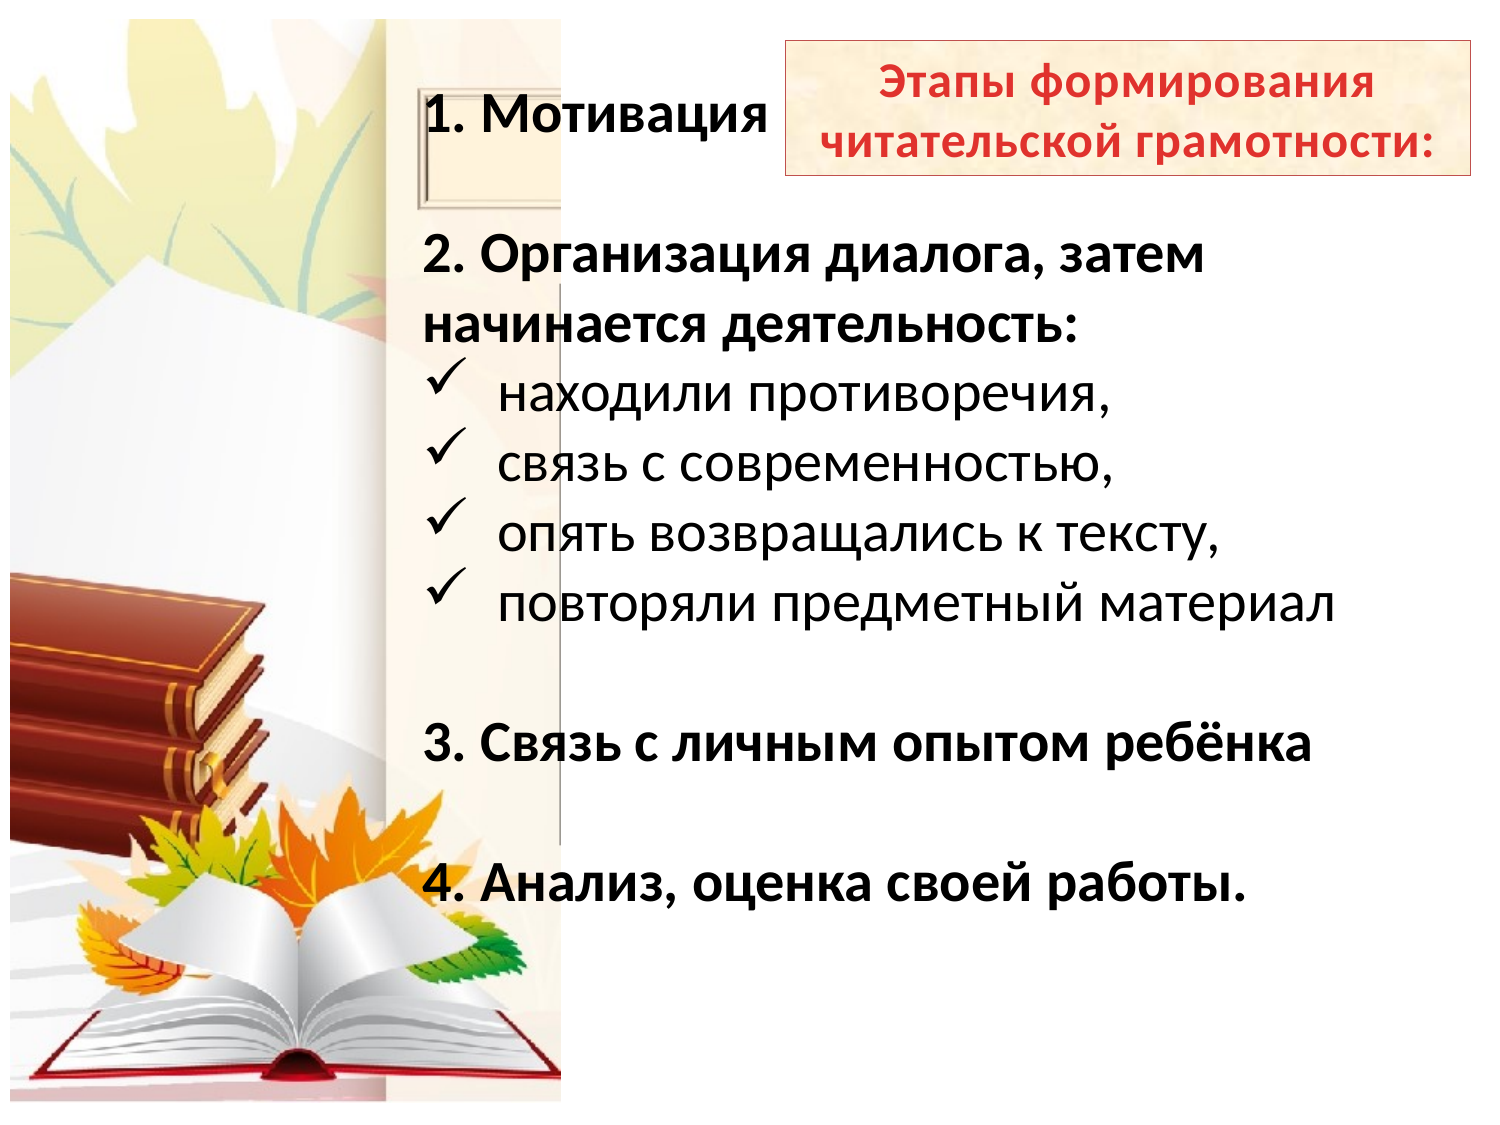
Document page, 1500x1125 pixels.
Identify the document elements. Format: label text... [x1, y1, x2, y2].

picture [10, 18, 562, 1103]
text_box Этапы формирования читательской грамотности: [785, 40, 1471, 176]
text_box 1. Мотивация 2. Организация диалога, затем начинается деятельность: находили противоречия, связь с современностью, опять возвращались к тексту, повторяли предметный материал 3. Связь с личным опытом ребёнка 4. Анализ, оценка своей работы. [566, 66, 1362, 921]
